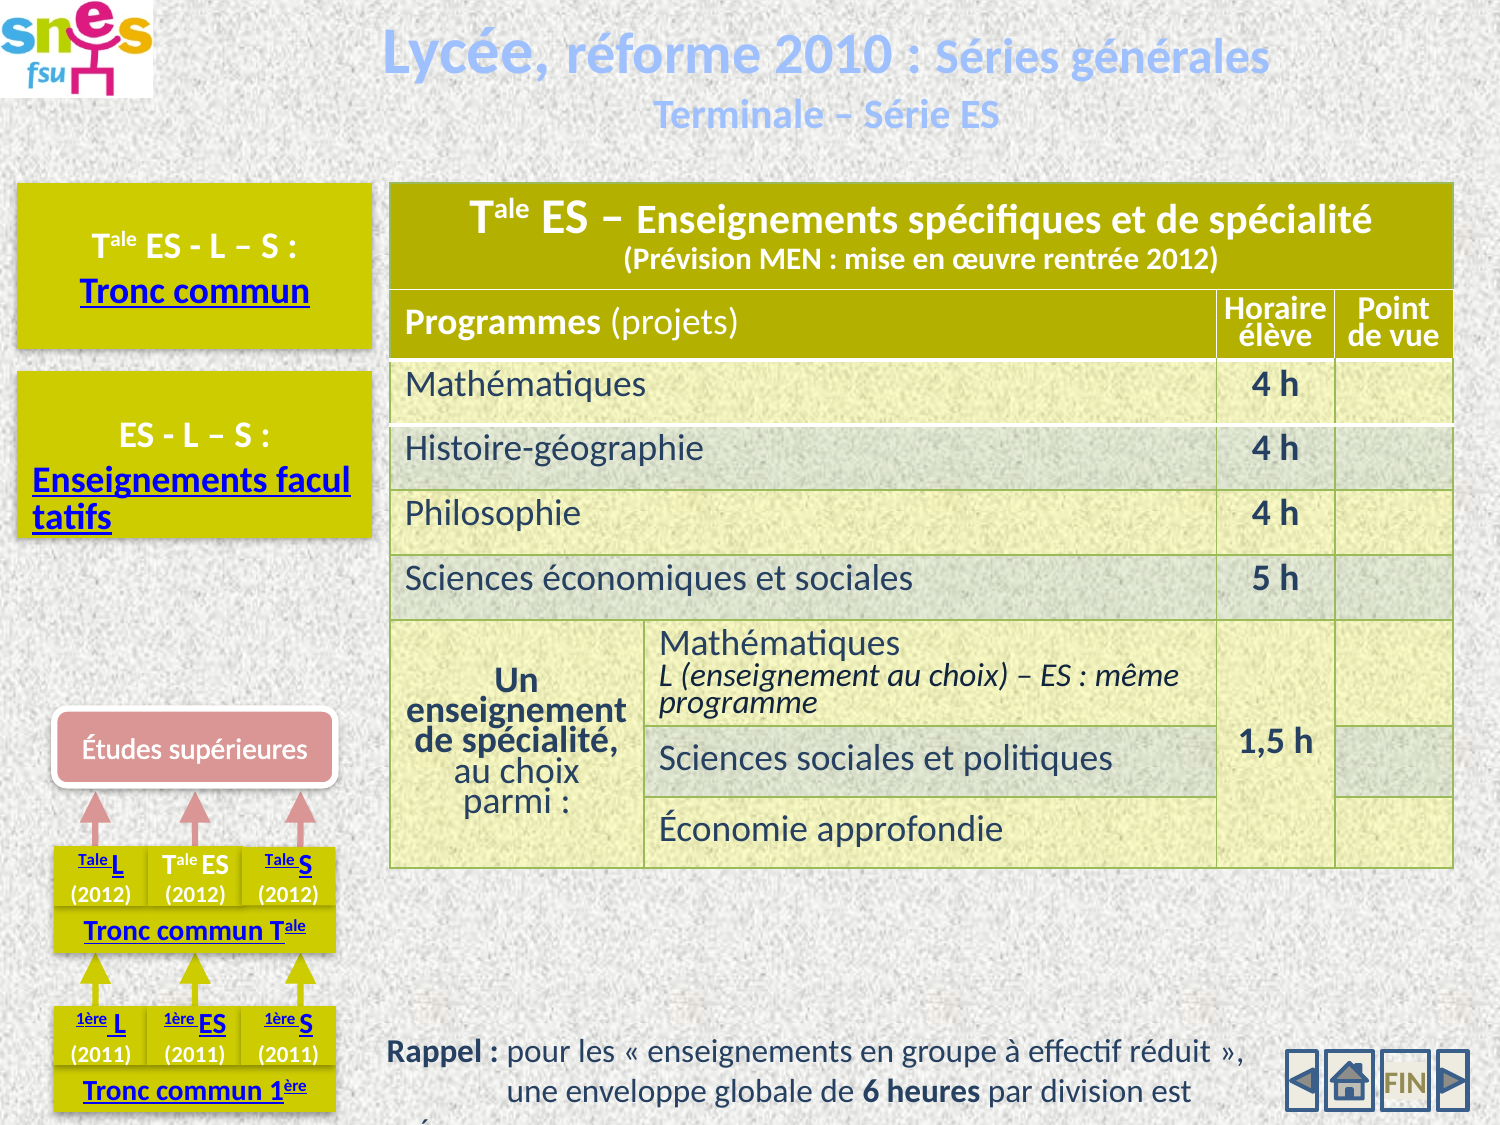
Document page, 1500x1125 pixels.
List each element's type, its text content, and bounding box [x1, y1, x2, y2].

table_cell [1336, 491, 1452, 554]
table_cell [1336, 556, 1452, 619]
table_cell Économie approfondie [645, 798, 1216, 867]
text_box Lycée, réforme 2010 : Séries générales Terminale – Série ES [153, 0, 1500, 145]
table_cell Horaire élève [1217, 290, 1334, 358]
table_cell 1,5 h [1217, 621, 1334, 867]
text_box Études supérieures [51, 705, 339, 789]
picture [0, 0, 1500, 1125]
table_cell Sciences sociales et politiques [645, 727, 1216, 796]
table_cell Histoire-géographie [391, 427, 1216, 489]
table_cell [1336, 427, 1452, 489]
table_cell [1336, 727, 1452, 796]
table_cell [1336, 621, 1452, 725]
table_header Tale ES – Enseignements spécifiques et de spécialité (Prévision MEN : mise en œuvre rentrée 2012) [391, 184, 1452, 289]
text_box Rappel : pour les « enseignements en groupe à effectif réduit », une enveloppe globale de 6 heures par division est prévue [371, 1021, 1282, 1125]
table_cell Mathématiques [391, 362, 1216, 423]
table_cell [1336, 798, 1452, 867]
table_cell [1336, 362, 1452, 423]
table_cell 5 h [1217, 556, 1334, 619]
table_cell Philosophie [391, 491, 1216, 554]
table_cell 4 h [1217, 362, 1334, 423]
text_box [1287, 1050, 1468, 1111]
table_cell Point de vue [1335, 290, 1453, 358]
text_box ES - L – S : Enseignements facultatifs [17, 371, 372, 538]
text_box Tale ES - L – S : Tronc commun [17, 183, 372, 349]
table_cell Mathématiques L (enseignement au choix) – ES : même programme [645, 621, 1216, 725]
table_cell 4 h [1217, 427, 1334, 489]
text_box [54, 791, 336, 1113]
table_cell Sciences économiques et sociales [391, 556, 1216, 619]
table_cell Programmes (projets) [391, 290, 1216, 358]
table_cell Un enseignement de spécialité, au choix parmi : [391, 621, 643, 867]
table_cell 4 h [1217, 491, 1334, 554]
